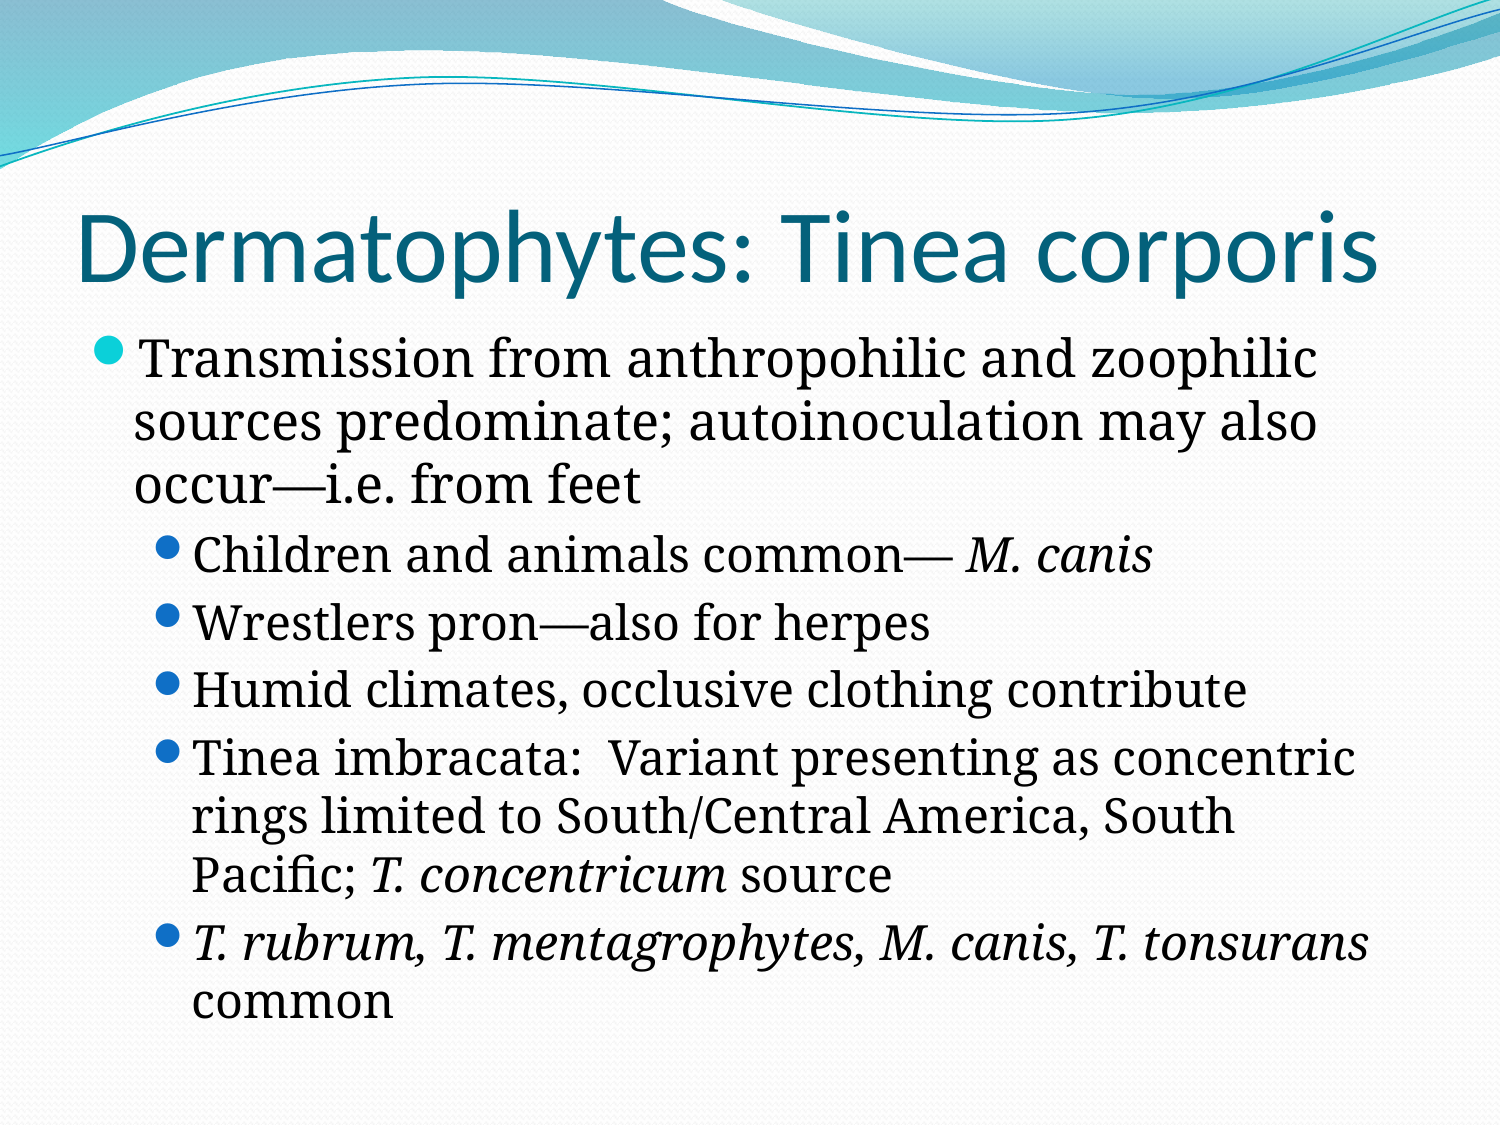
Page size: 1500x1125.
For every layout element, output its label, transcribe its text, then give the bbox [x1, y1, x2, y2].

list Transmission from anthropohilic and zoophilic sources predominate; autoinoculation may also occur—i.e. from feet Children and animals common— M. canis Wrestlers pron—also for herpes Humid climates, occlusive clothing contribute Tinea imbracata: Variant presenting as concentric rings limited to South/Central America, South Pacific; T. concentricum source T. rubrum, T. mentagrophytes, M. canis, T. tonsurans common [74, 317, 1426, 1038]
title Dermatophytes: Tinea corporis [74, 115, 1426, 304]
